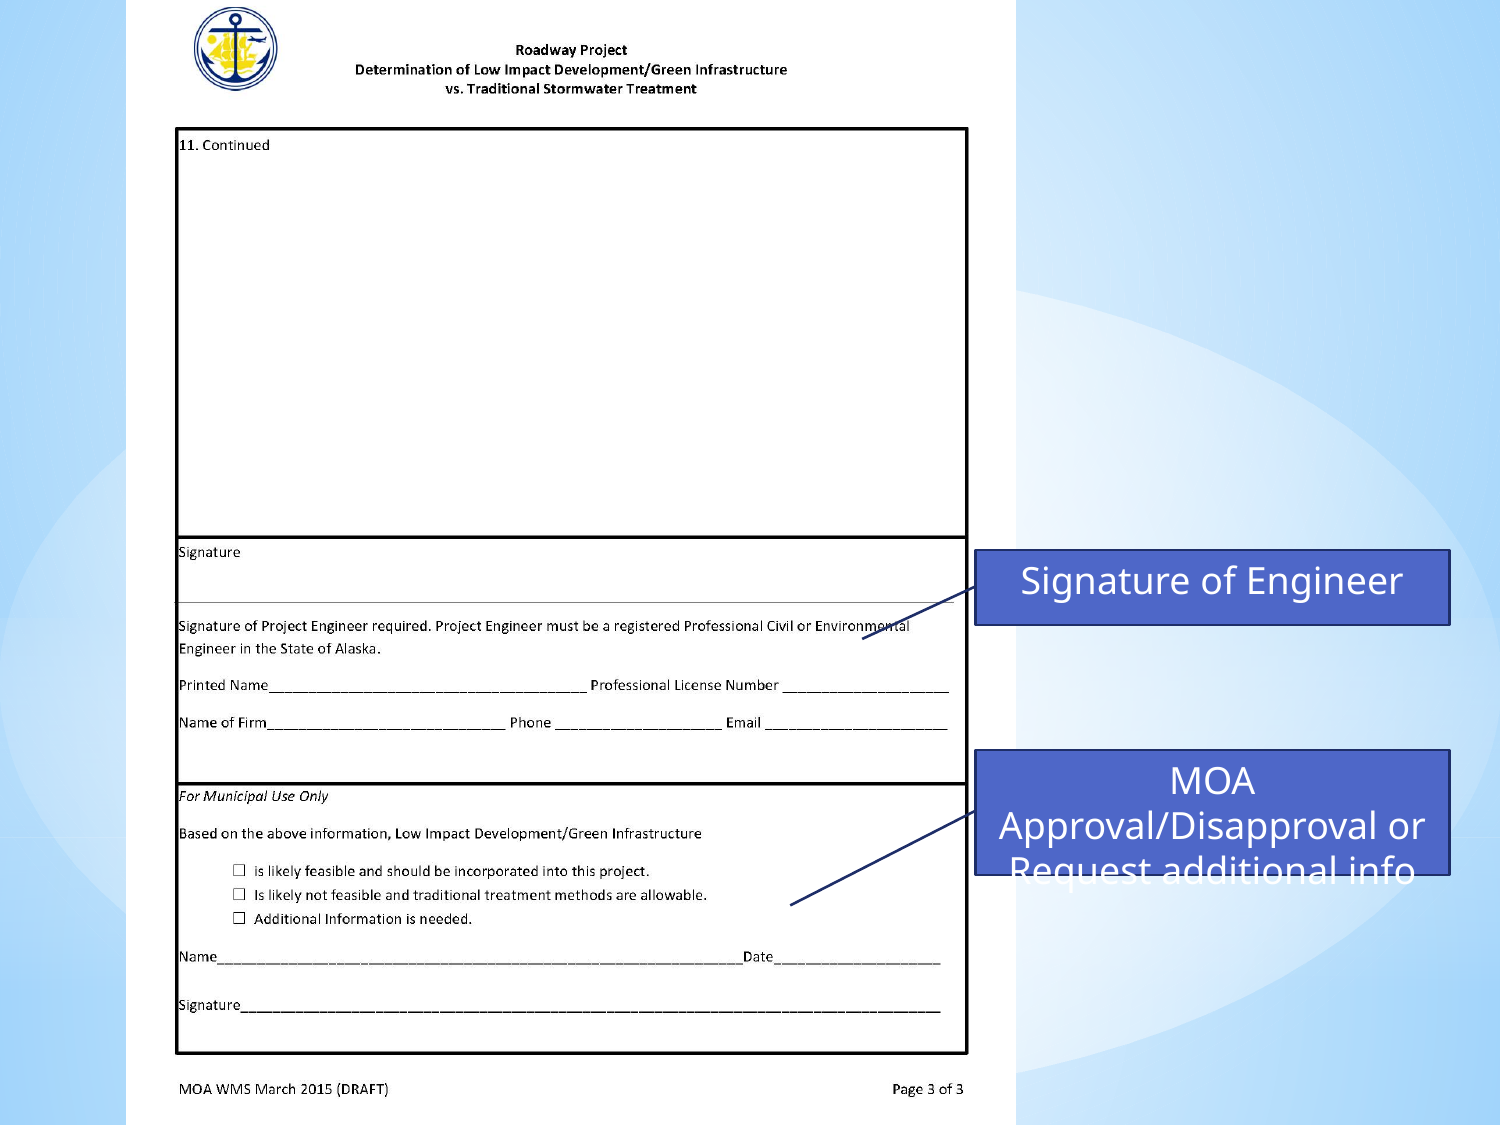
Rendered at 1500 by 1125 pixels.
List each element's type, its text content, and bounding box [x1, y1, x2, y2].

picture [126, 0, 1016, 1125]
text_box Signature of Engineer [1019, 549, 1451, 626]
text_box MOA Approval/Disapproval or Request additional info [1019, 749, 1451, 876]
